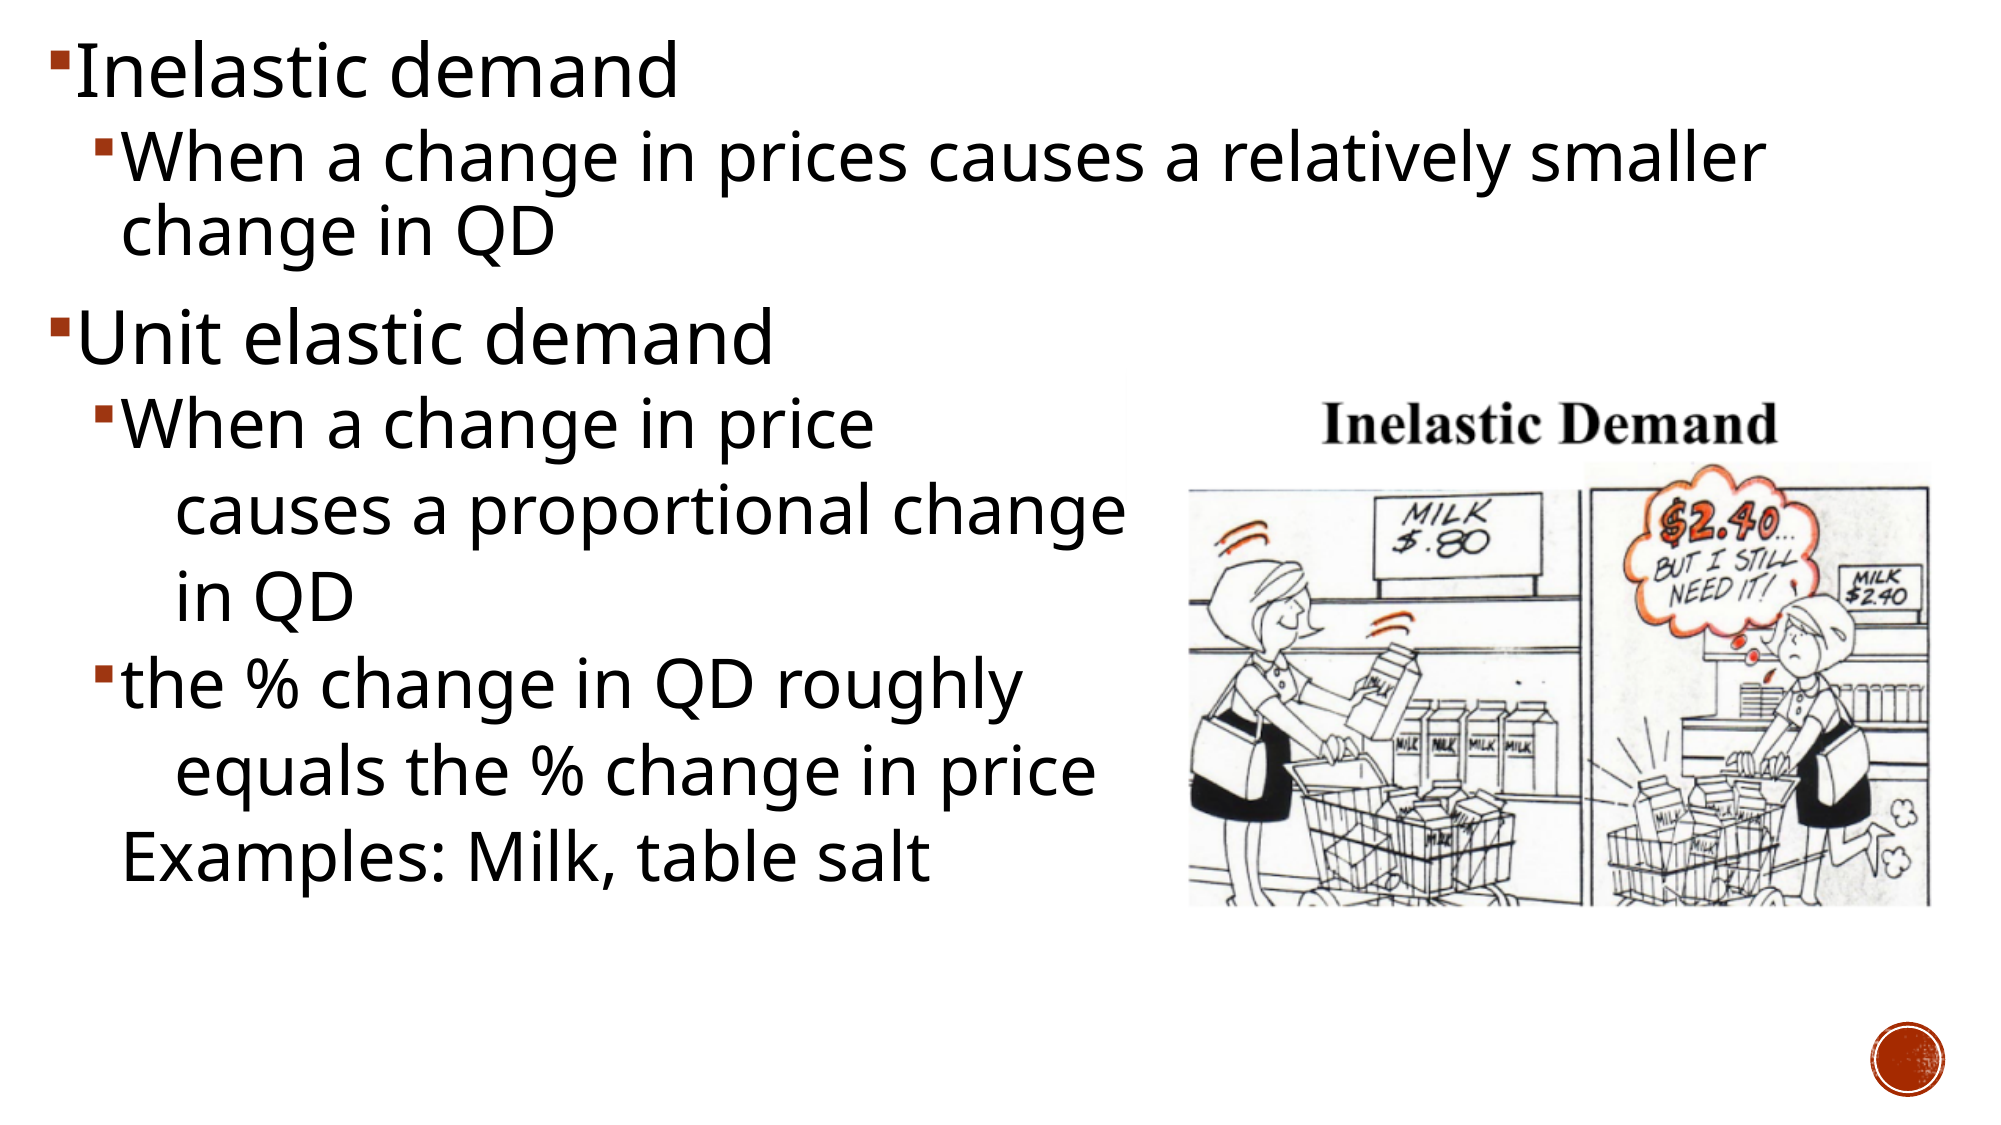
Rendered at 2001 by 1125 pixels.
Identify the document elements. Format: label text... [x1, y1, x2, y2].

picture [1148, 373, 1952, 952]
list Inelastic demand When a change in prices causes a relatively smaller change in QD Unit elastic demand When a change in price causes a proportional change in QD the % change in QD roughly equals the % change in price Examples: Milk, table salt [30, 25, 1974, 1108]
